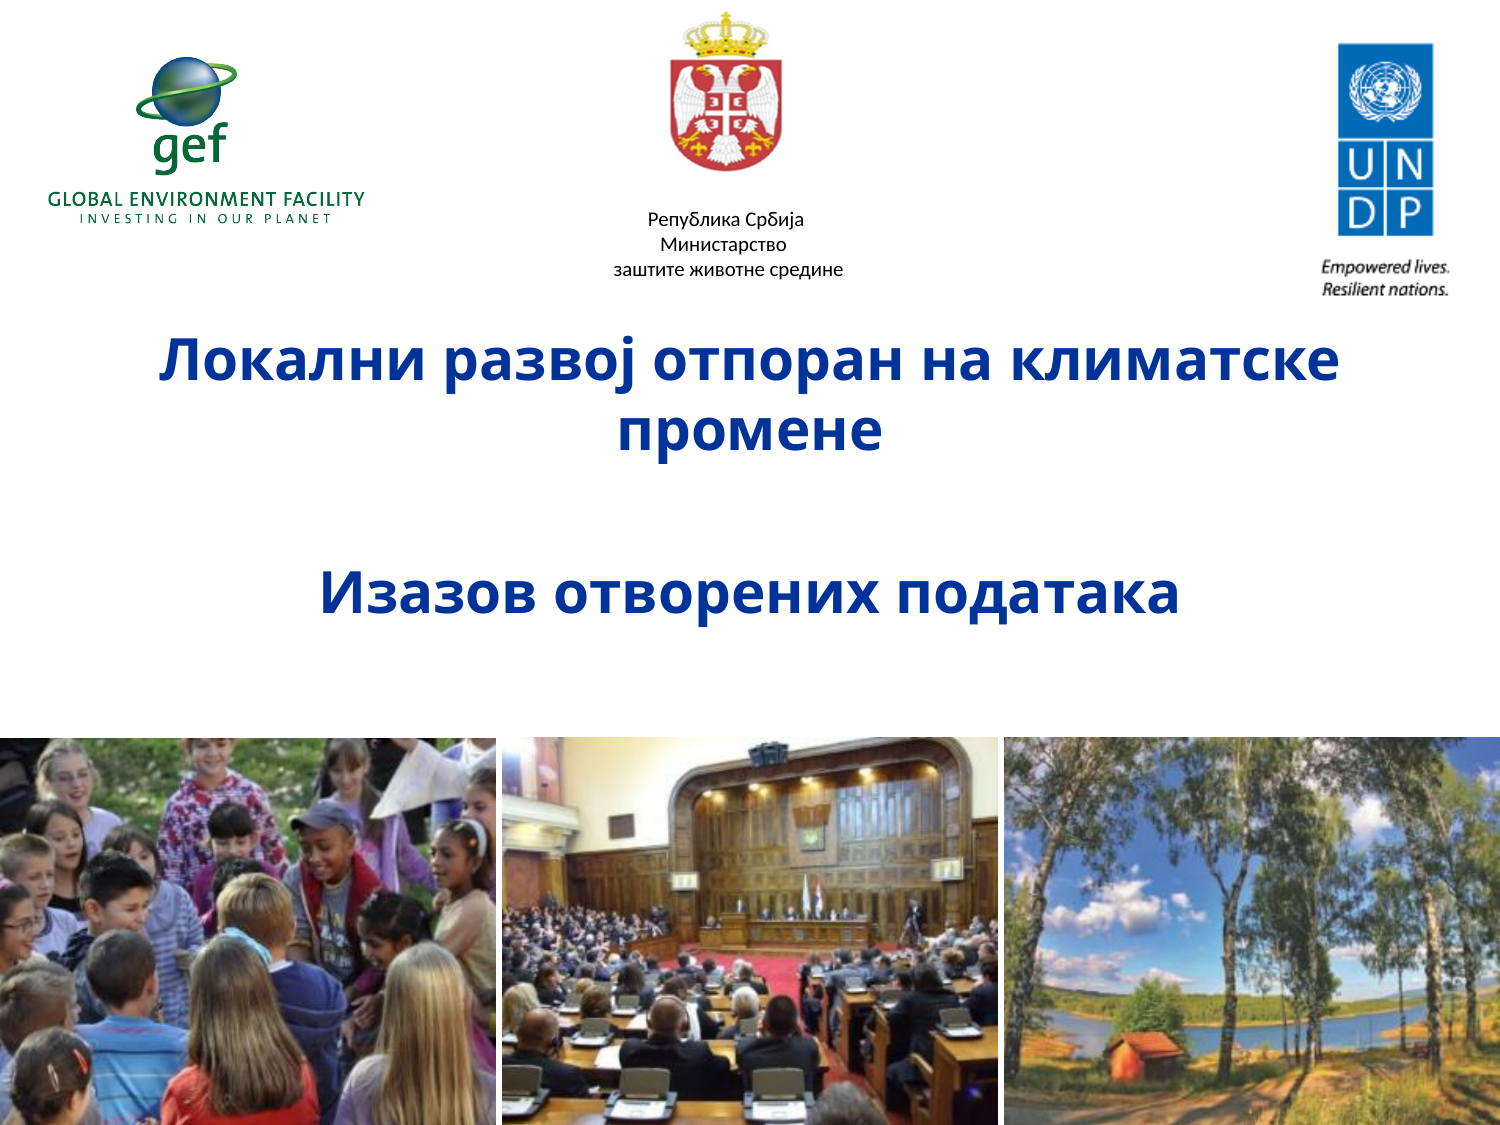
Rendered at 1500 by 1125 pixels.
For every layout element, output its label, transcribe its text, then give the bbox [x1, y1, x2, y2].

picture [0, 738, 496, 1125]
picture [502, 737, 998, 1125]
picture [1004, 737, 1500, 1125]
picture [667, 11, 785, 173]
text_box Република Србија Министарство заштите животне средине [499, 198, 953, 288]
picture [1312, 37, 1456, 302]
picture [41, 54, 369, 227]
list Локални развој отпоран на климатске промене Изазов отворених података [99, 314, 1401, 510]
